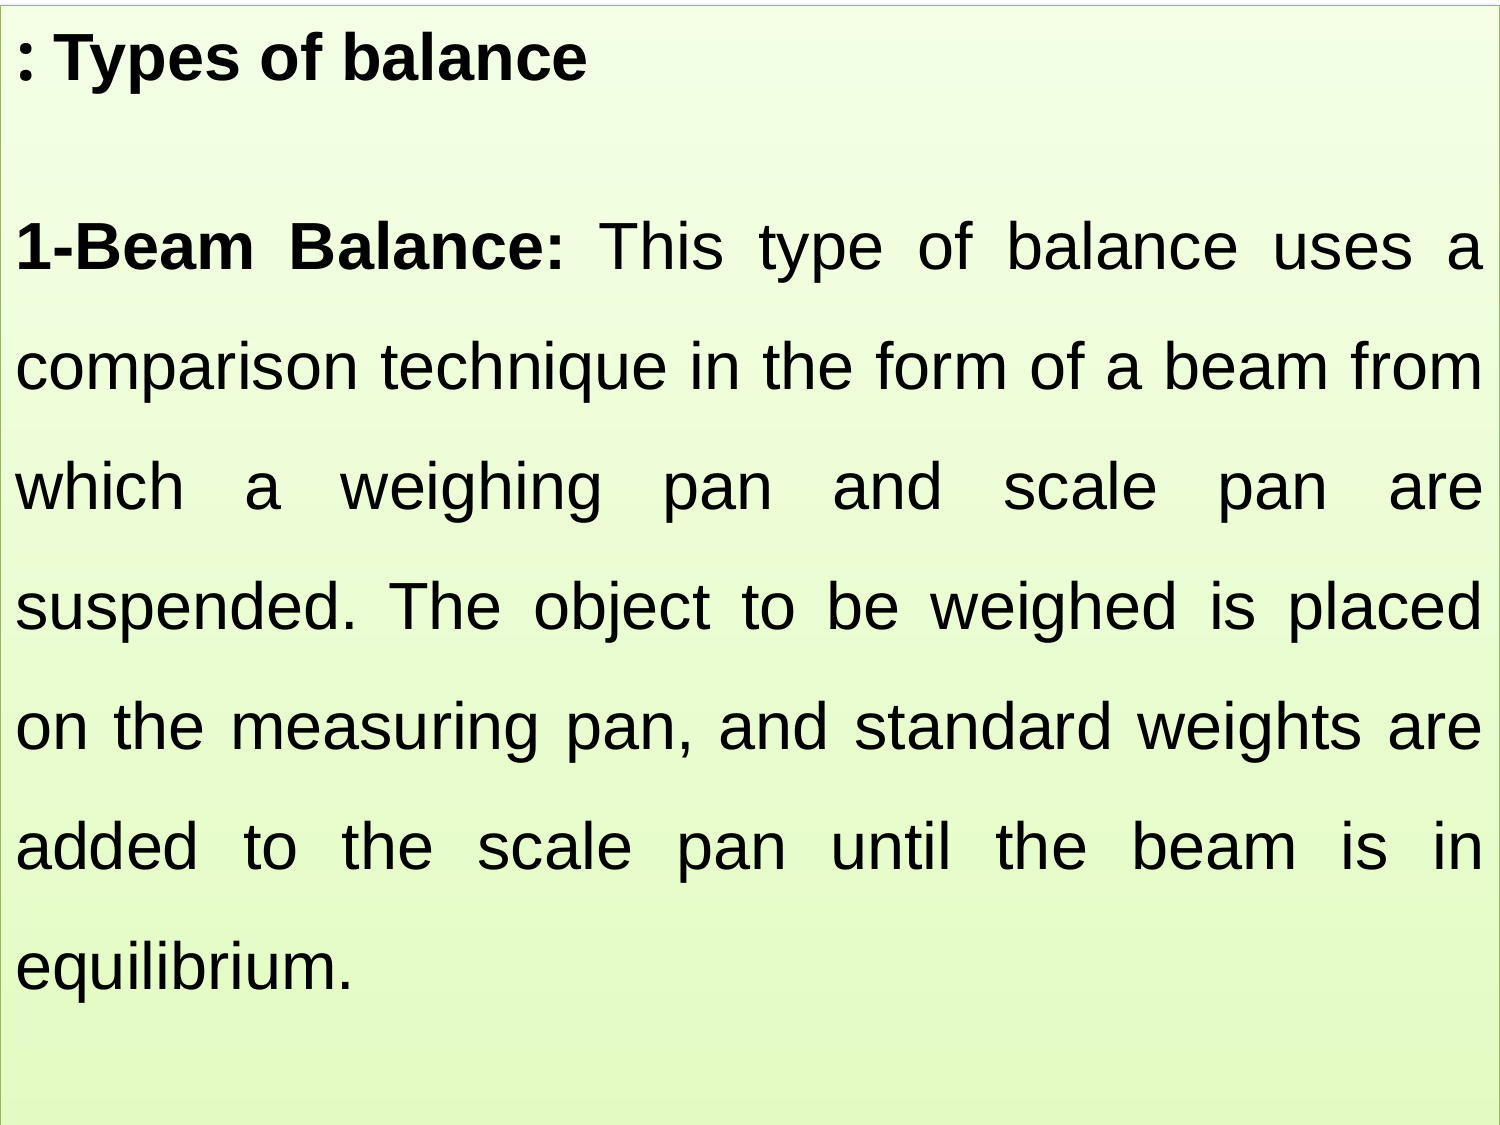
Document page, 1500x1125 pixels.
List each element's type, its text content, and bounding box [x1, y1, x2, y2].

text_box Types of balance : 1-Beam Balance: This type of balance uses a comparison technique in the form of a beam from which a weighing pan and scale pan are suspended. The object to be weighed is placed on the measuring pan, and standard weights are added to the scale pan until the beam is in equilibrium. [0, 5, 1500, 1125]
